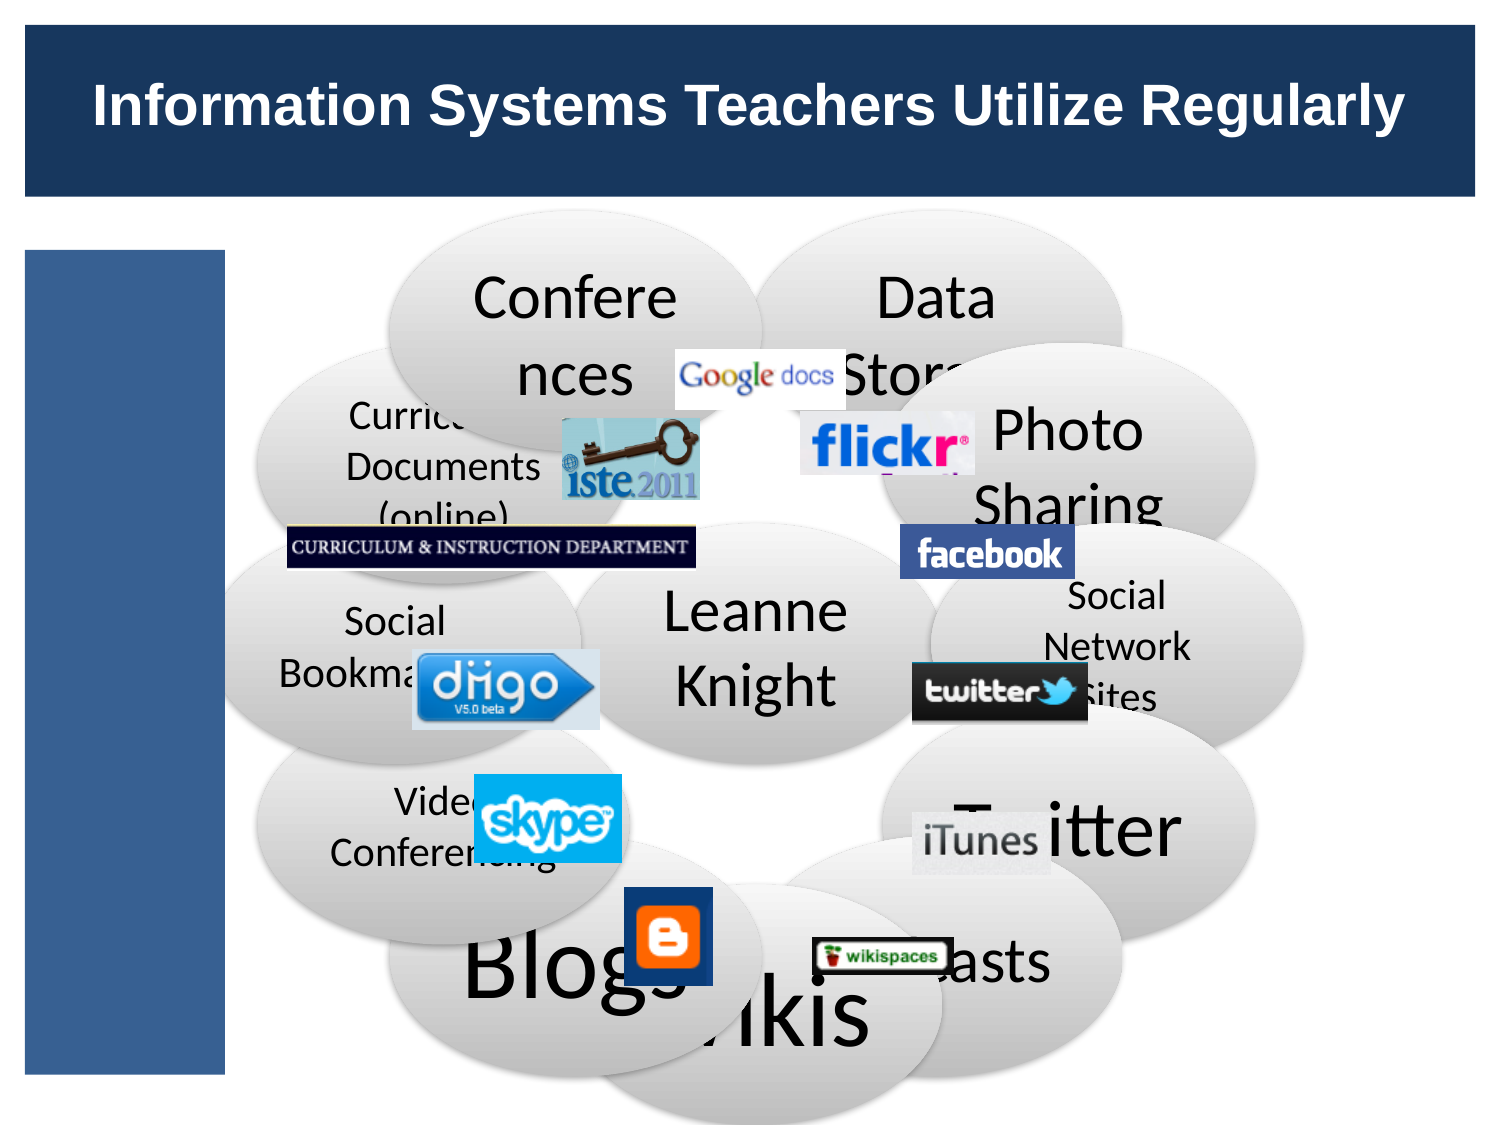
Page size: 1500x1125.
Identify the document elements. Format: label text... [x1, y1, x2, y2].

text_box Information Systems Teachers Utilize Regularly [25, 24, 1476, 160]
picture [562, 418, 701, 501]
picture [912, 812, 1051, 876]
picture [899, 524, 1076, 579]
picture [912, 664, 1088, 725]
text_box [12, 162, 1500, 1125]
picture [624, 887, 713, 987]
picture [412, 649, 601, 730]
picture [482, 795, 613, 853]
picture [812, 937, 954, 976]
picture [287, 524, 696, 572]
picture [674, 349, 976, 476]
